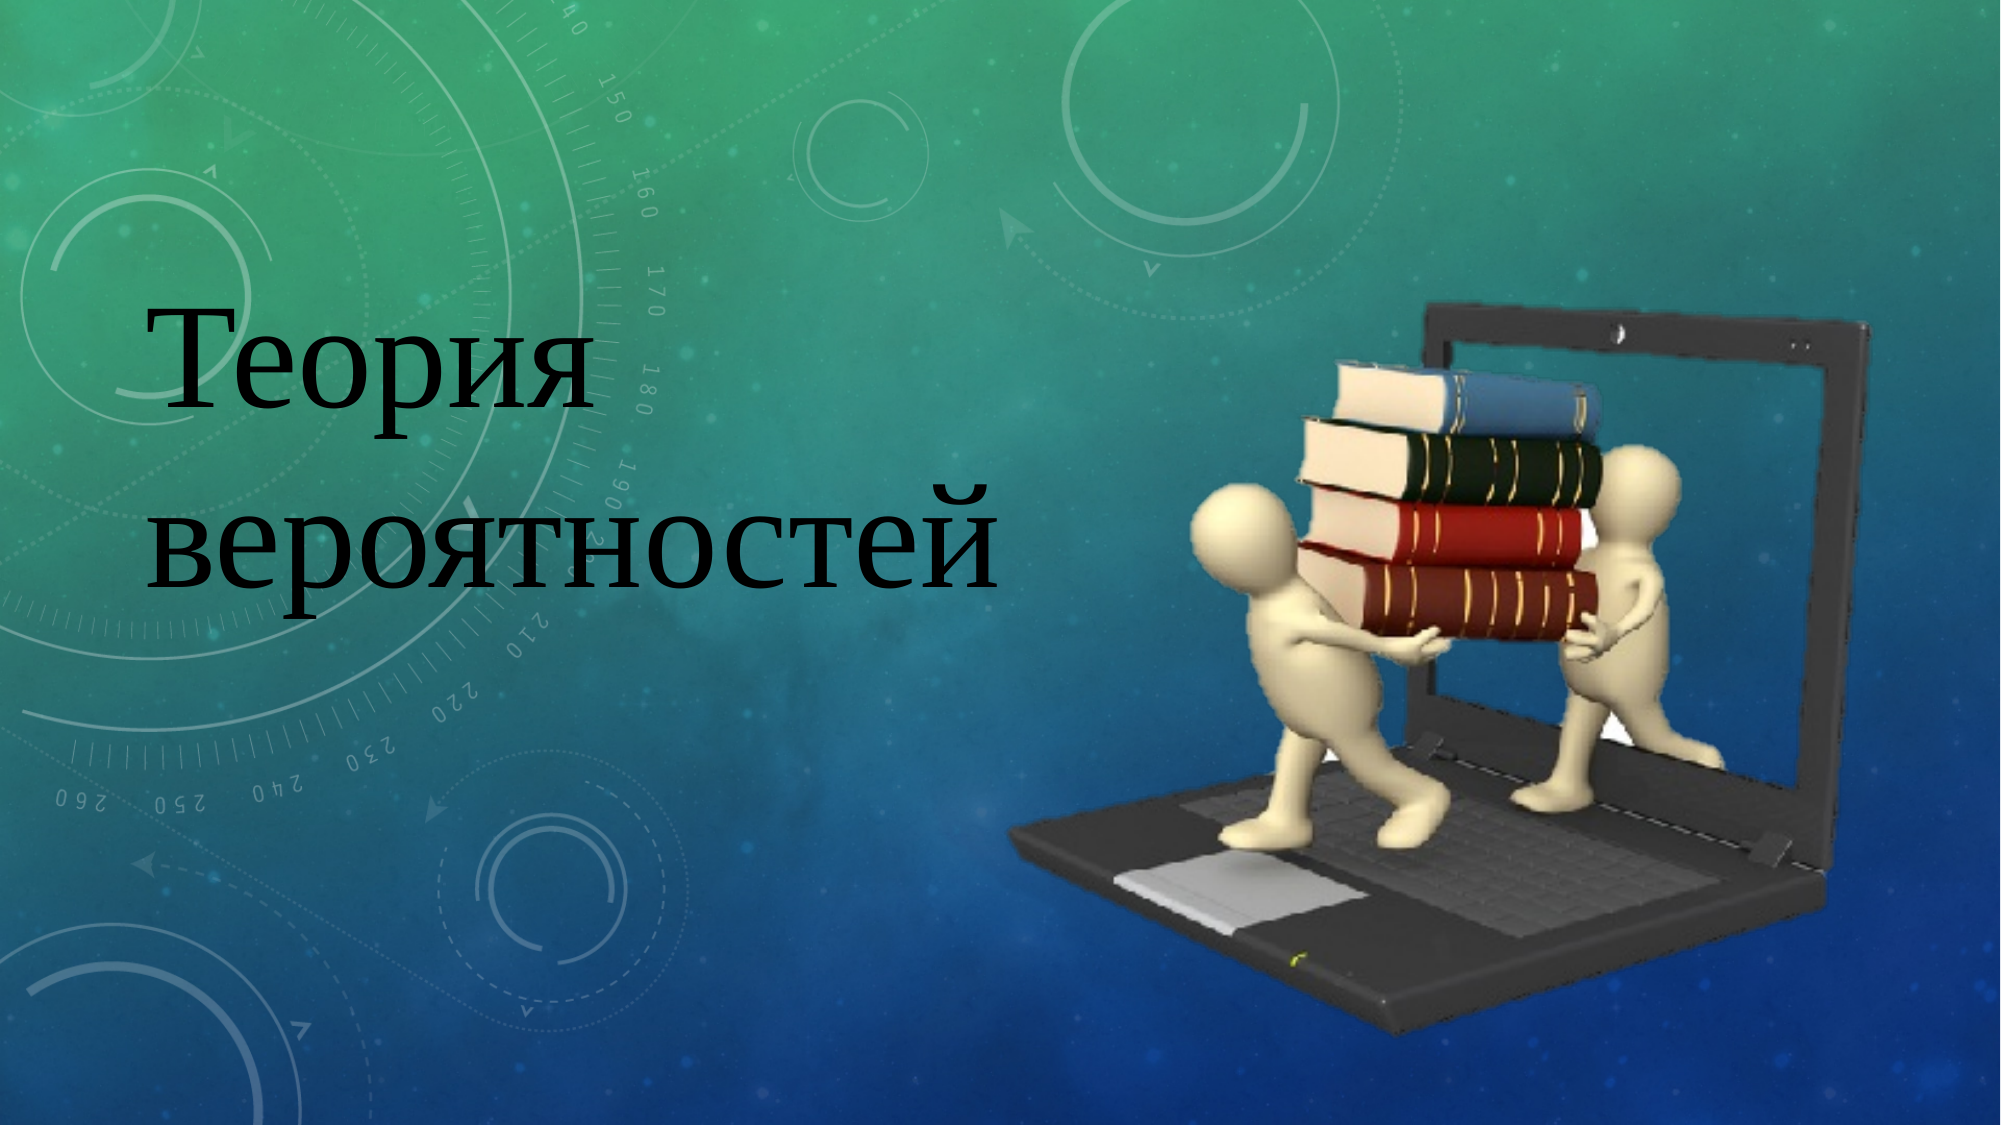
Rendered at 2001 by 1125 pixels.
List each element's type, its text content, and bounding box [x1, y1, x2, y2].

picture [0, 0, 2001, 1125]
text_box Теория вероятностей [130, 250, 710, 625]
